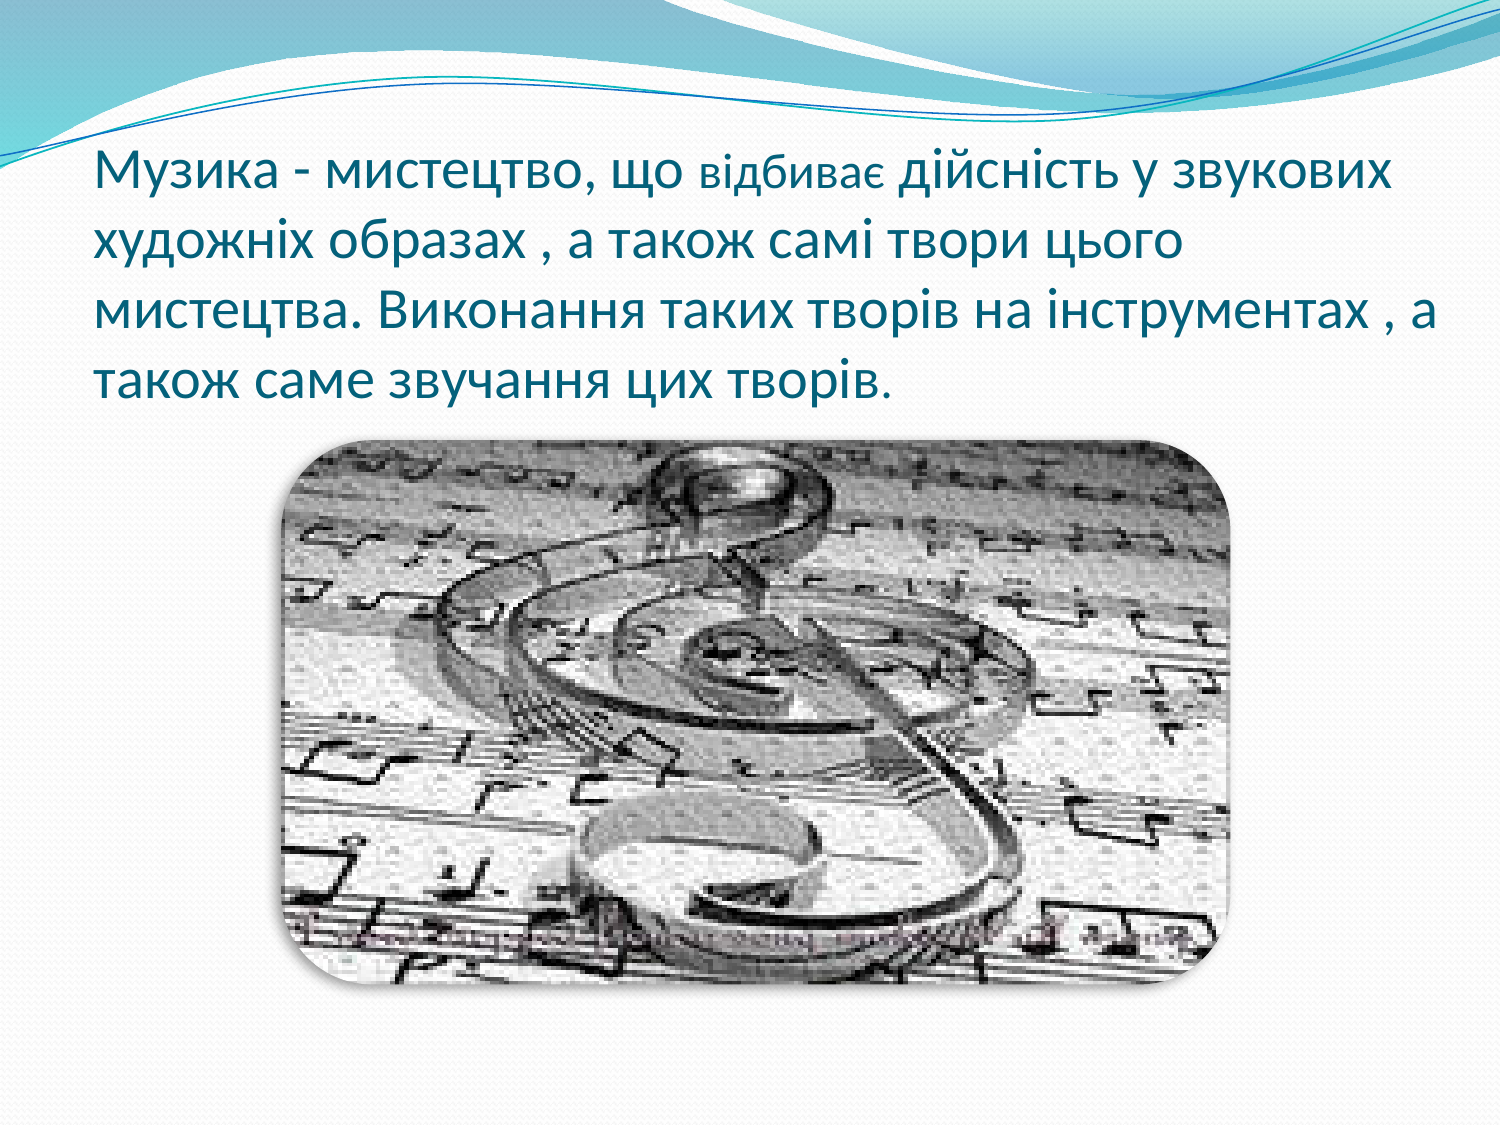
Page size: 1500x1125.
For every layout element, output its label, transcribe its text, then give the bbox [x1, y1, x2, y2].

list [280, 439, 1231, 985]
title Музика - мистецтво, що відбиває дійсність у звукових художніх образах , а також самі твори цього мистецтва. Виконання таких творів на інструментах , а також саме звучання цих творів. [93, 222, 1444, 411]
